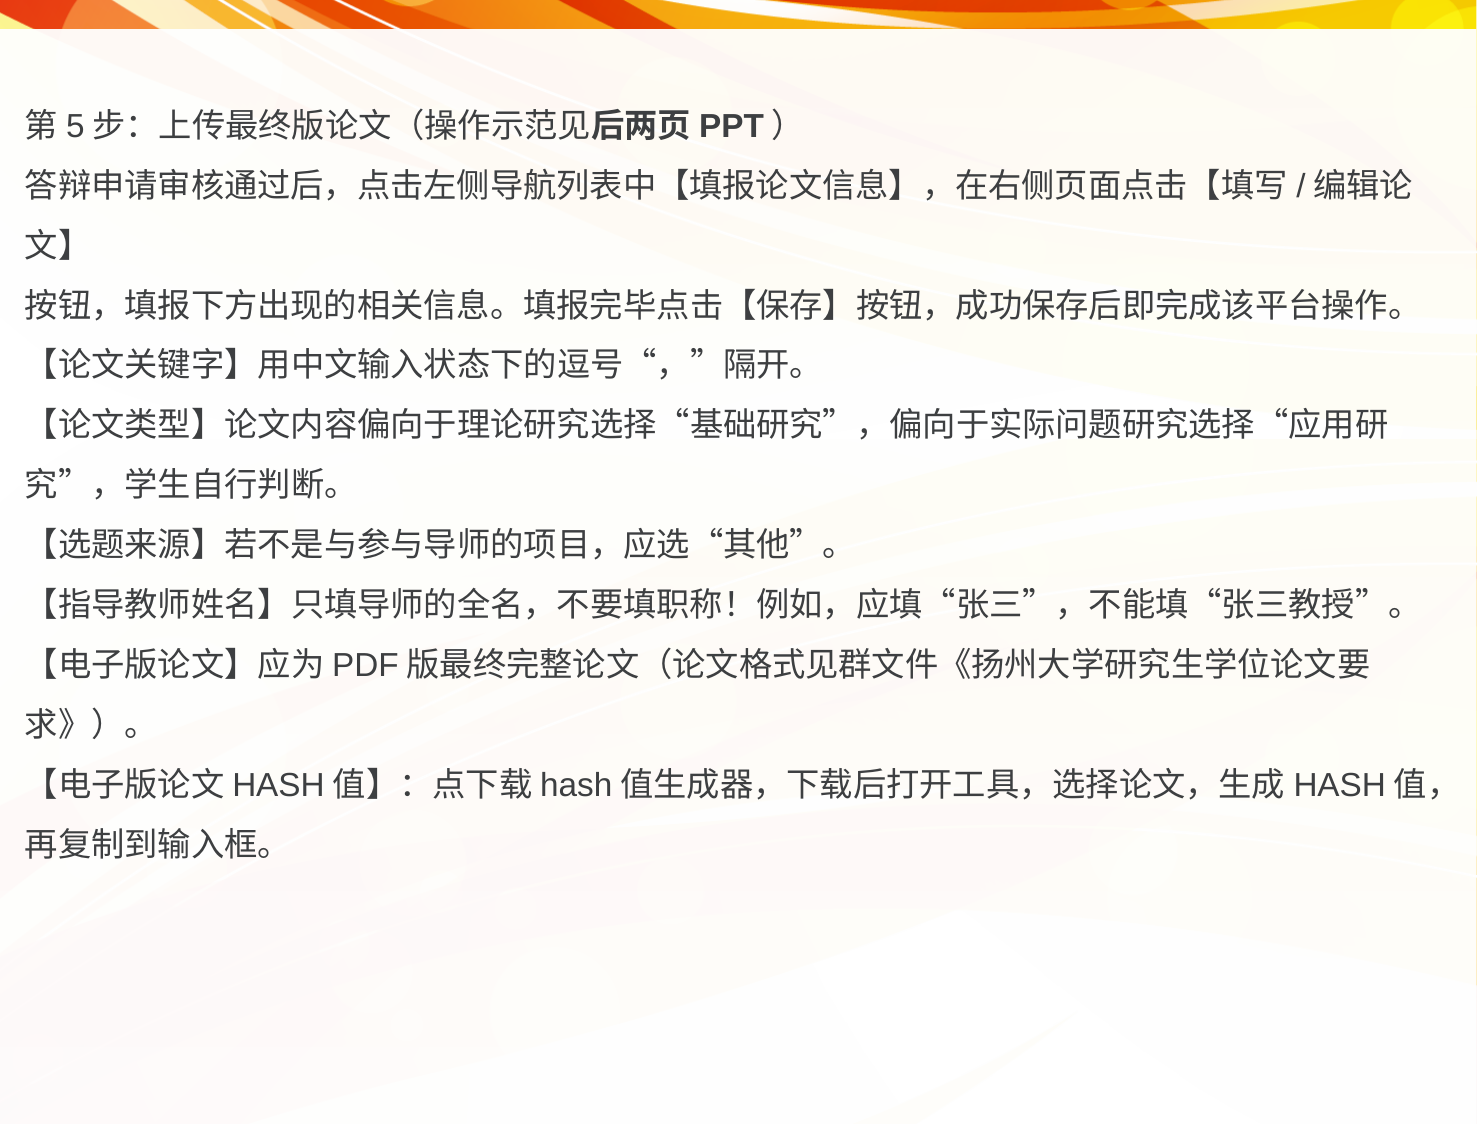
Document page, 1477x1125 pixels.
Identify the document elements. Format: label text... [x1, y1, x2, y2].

text_box 第5步：上传最终版论文（操作示范见后两页PPT） 答辩申请审核通过后，点击左侧导航列表中【填报论文信息】，在右侧页面点击【填写/编辑论文】 按钮，填报下方出现的相关信息。填报完毕点击【保存】按钮，成功保存后即完成该平台操作。 【论文关键字】用中文输入状态下的逗号“，”隔开。 【论文类型】论文内容偏向于理论研究选择“基础研究”，偏向于实际问题研究选择“应用研究”，学生自行判断。 【选题来源】若不是与参与导师的项目，应选“其他”。 【指导教师姓名】只填导师的全名，不要填职称！例如，应填“张三”，不能填“张三教授”。 【电子版论文】应为PDF版最终完整论文（论文格式见群文件《扬州大学研究生学位论文要求》）。 【电子版论文HASH值】：点下载hash值生成器，下载后打开工具，选择论文，生成HASH值， 再复制到输入框。 [10, 76, 1466, 870]
picture [0, 0, 1477, 29]
